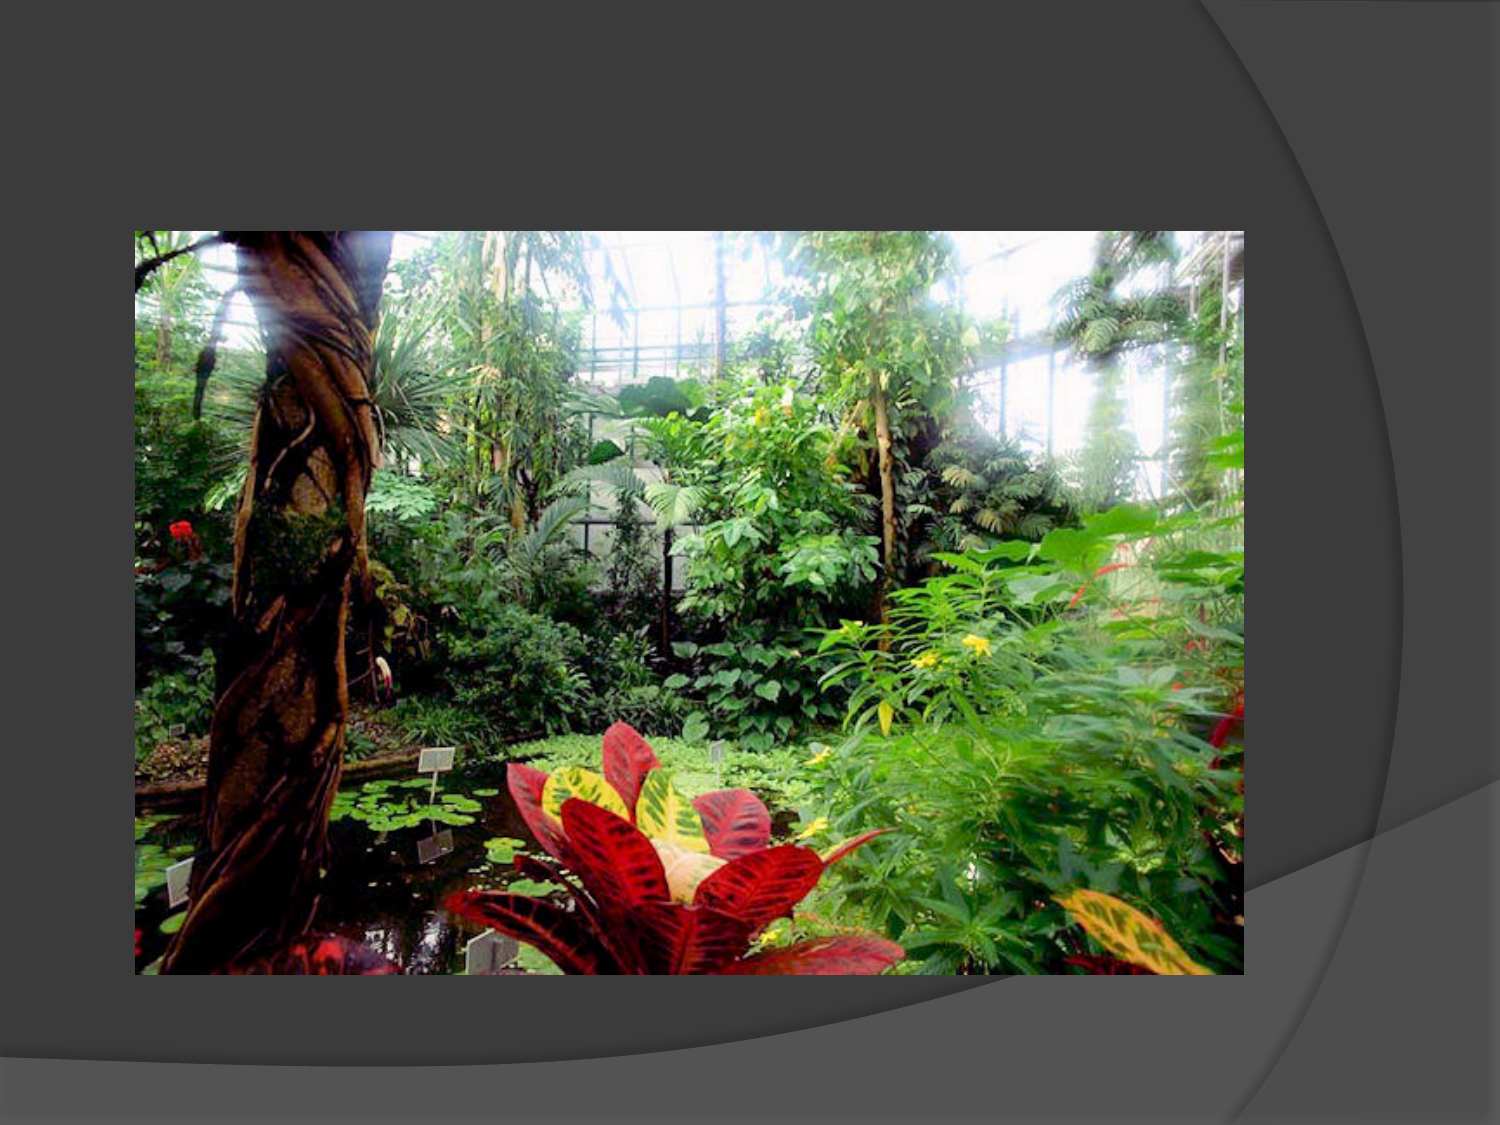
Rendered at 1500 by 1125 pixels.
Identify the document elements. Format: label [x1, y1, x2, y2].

list [135, 231, 1244, 975]
